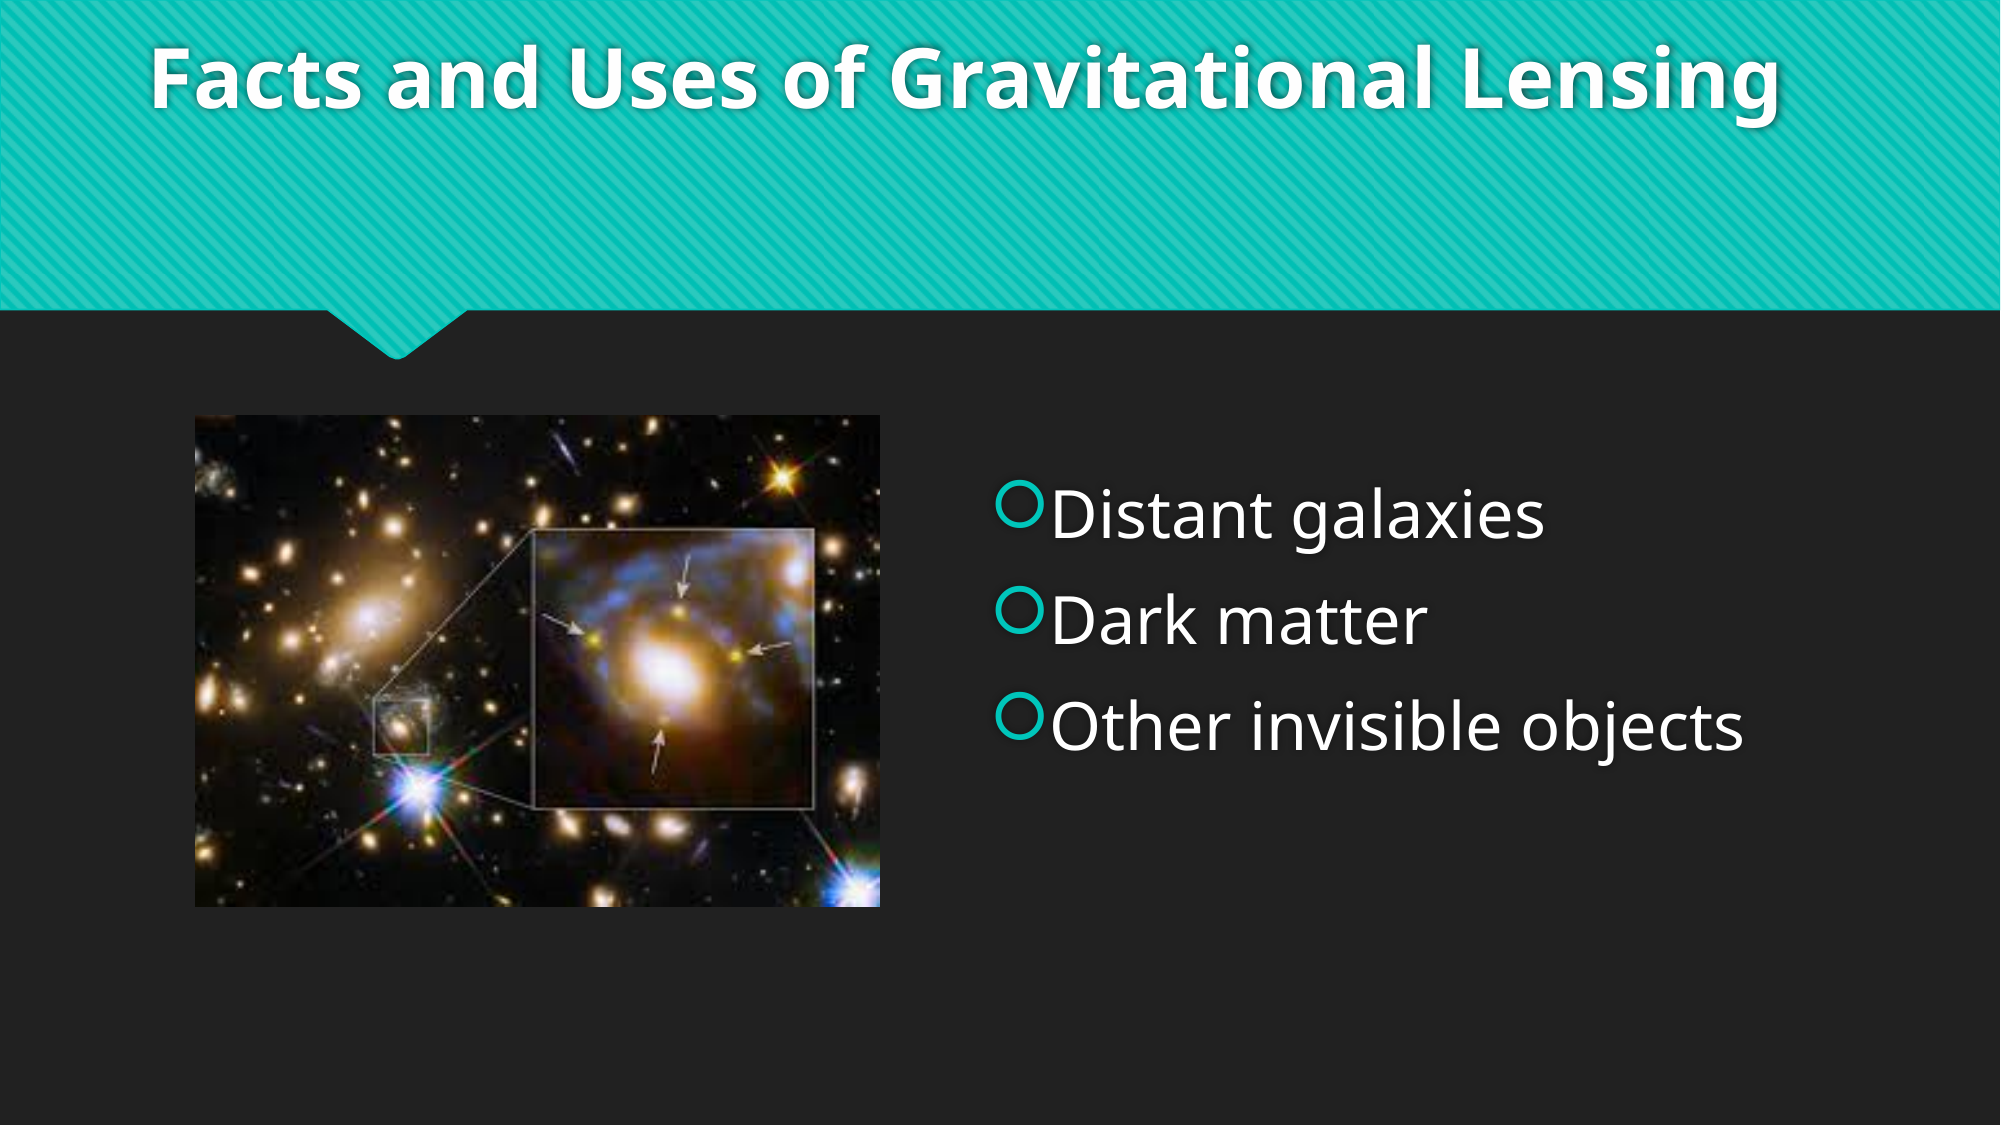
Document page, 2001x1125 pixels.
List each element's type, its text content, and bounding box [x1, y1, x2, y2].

picture [194, 414, 881, 907]
list Distant galaxies Dark matter Other invisible objects [975, 364, 1866, 962]
title Facts and Uses of Gravitational Lensing [132, 73, 1868, 233]
